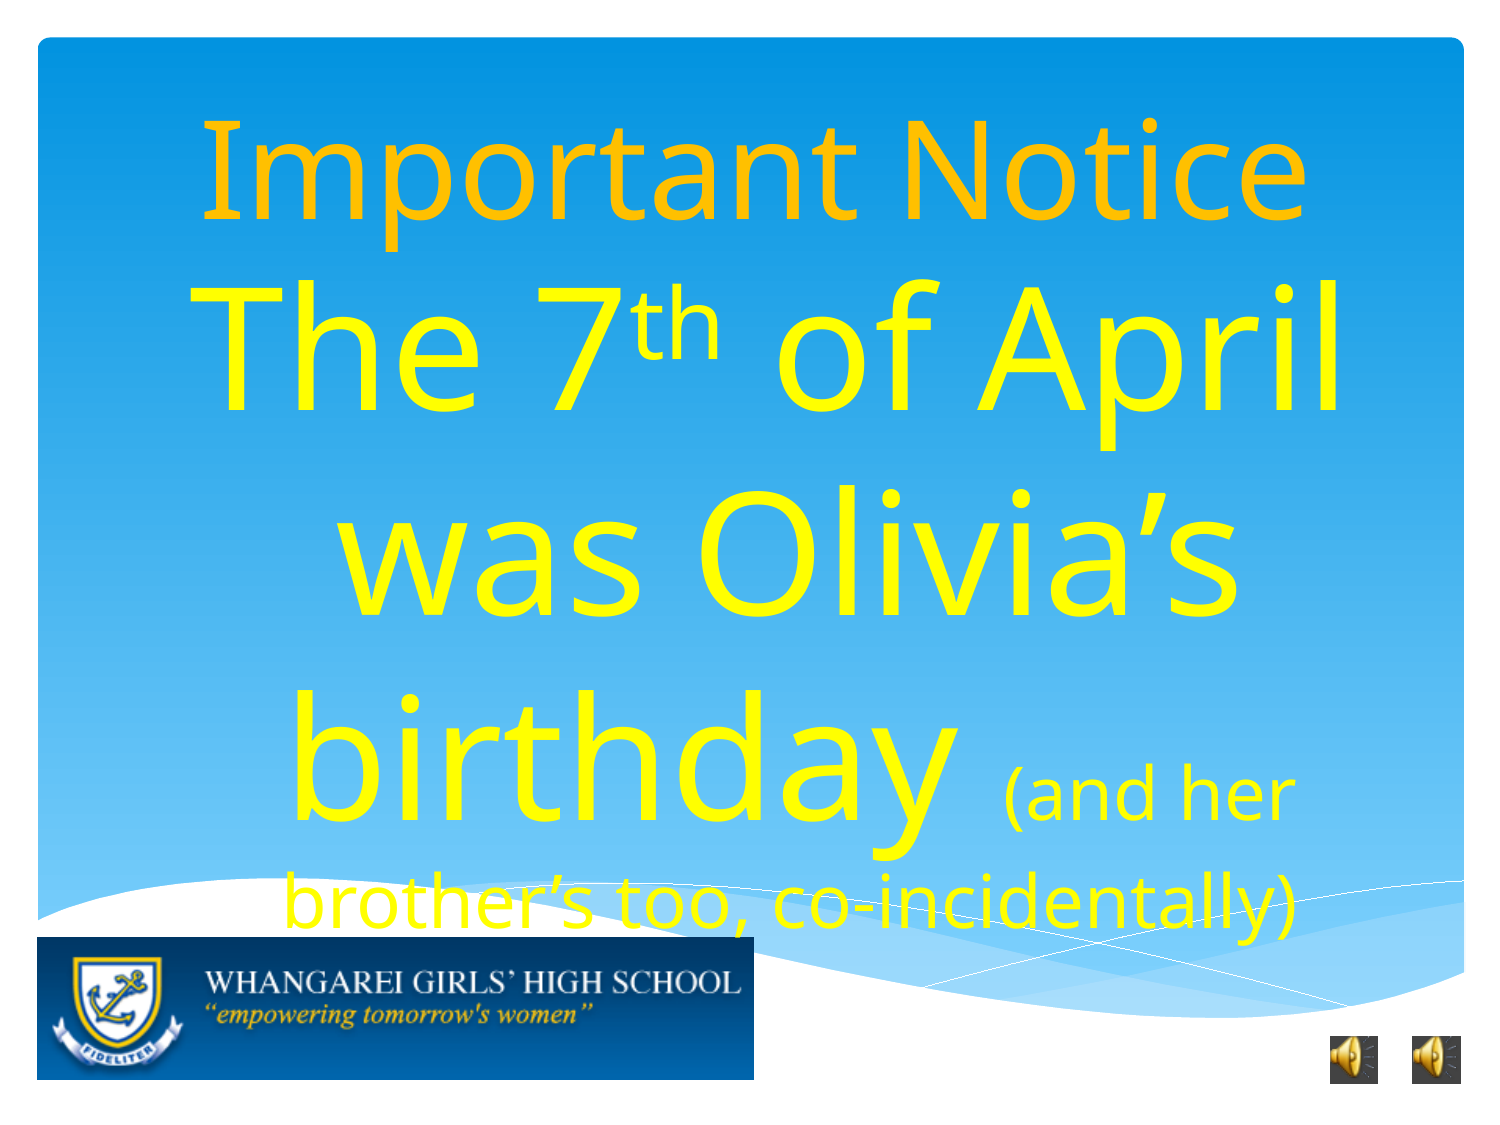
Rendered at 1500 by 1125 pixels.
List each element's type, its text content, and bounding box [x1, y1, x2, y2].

picture [1411, 1034, 1462, 1086]
picture [37, 937, 754, 1080]
picture [1328, 1034, 1380, 1086]
text_box The 7th of April was Olivia’s birthday (and her brother’s too, co-incidentally) [149, 231, 1391, 963]
text_box Important Notice [149, 37, 1362, 255]
